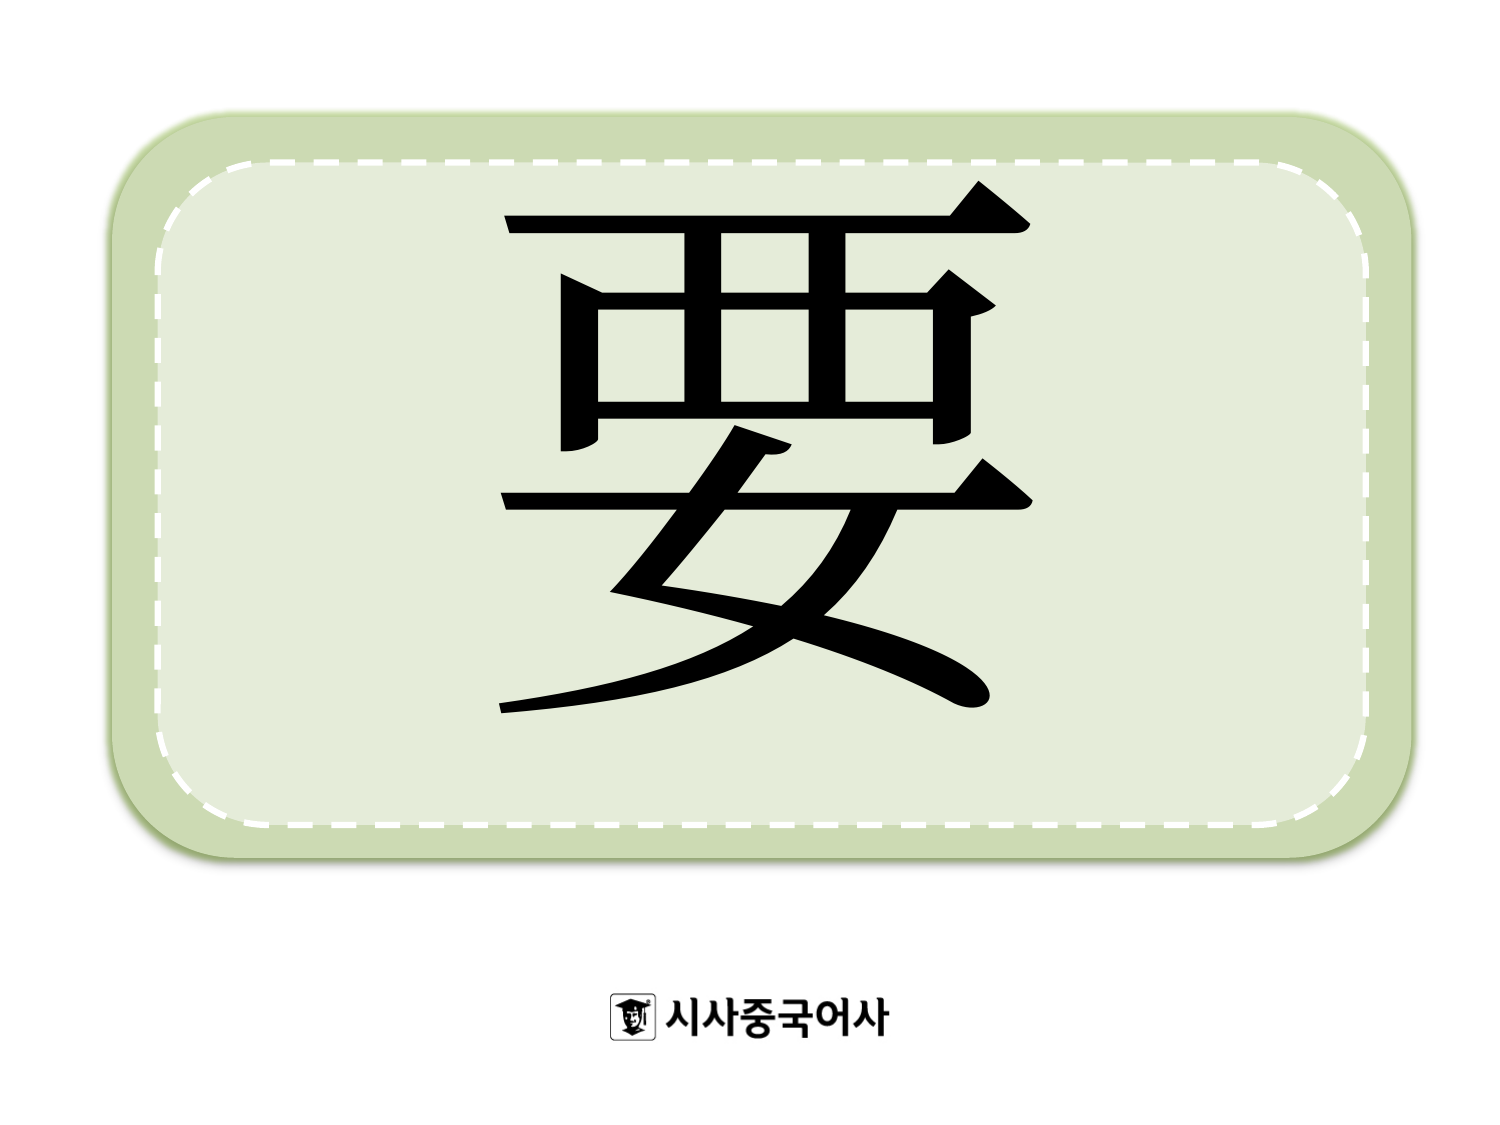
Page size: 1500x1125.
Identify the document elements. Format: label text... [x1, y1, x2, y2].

text_box 要 [162, 101, 1371, 765]
picture [602, 987, 898, 1047]
